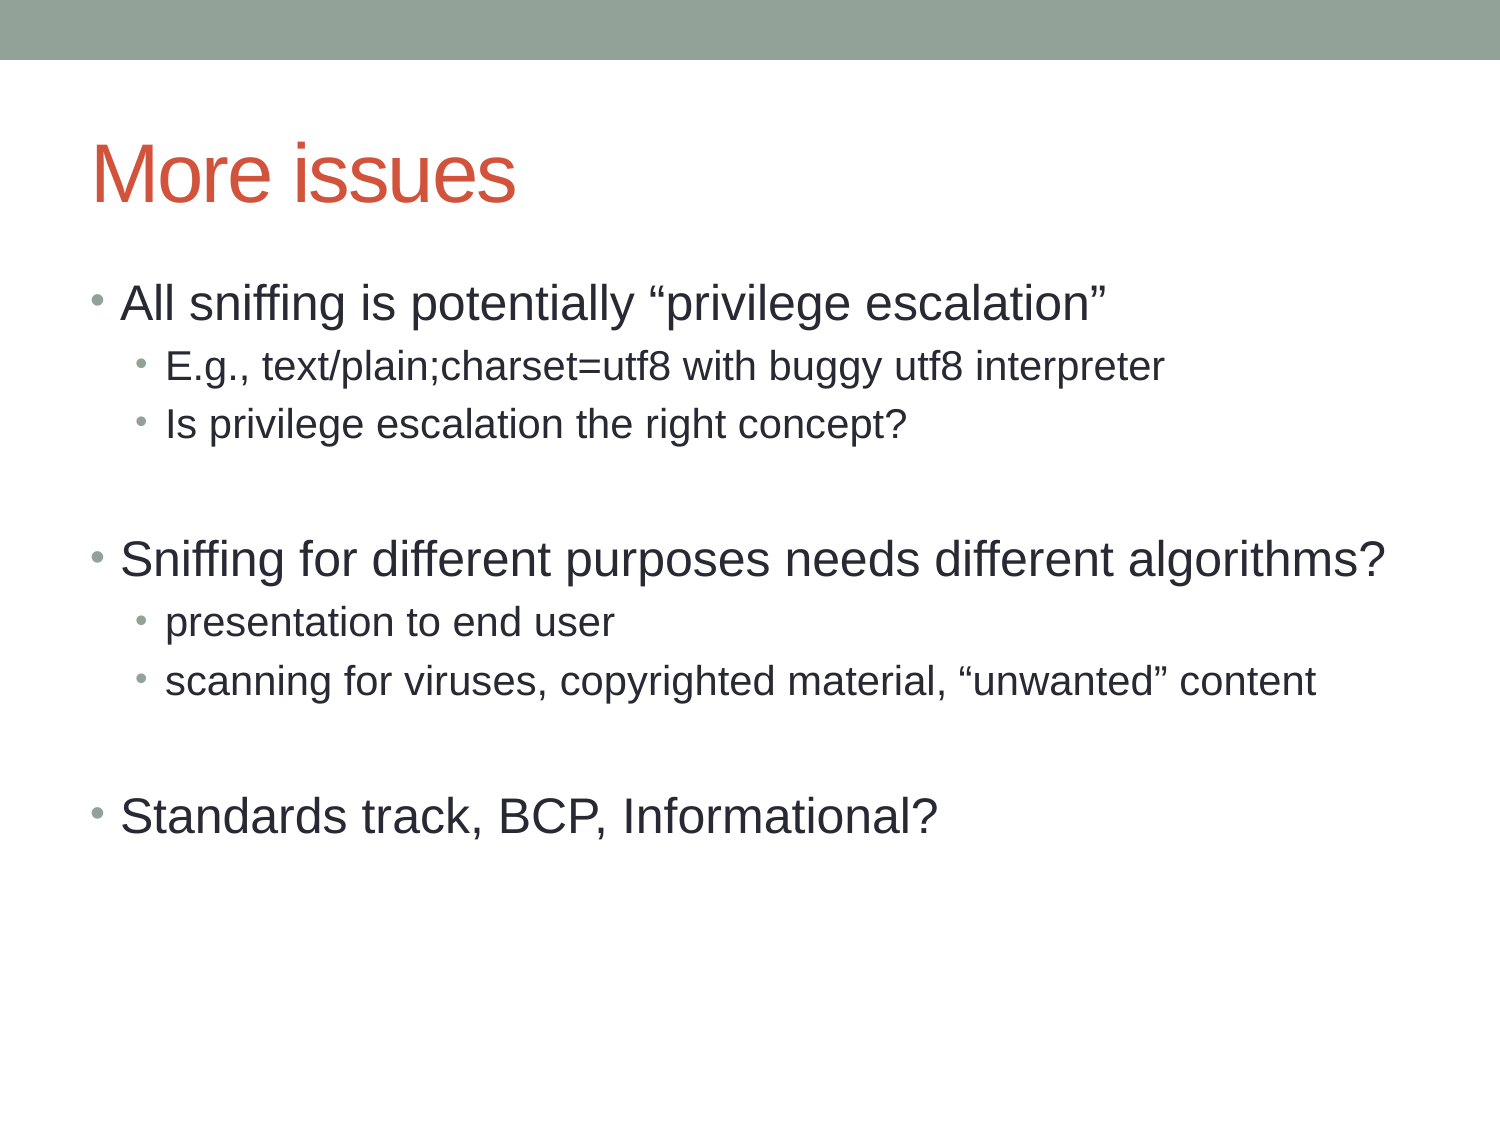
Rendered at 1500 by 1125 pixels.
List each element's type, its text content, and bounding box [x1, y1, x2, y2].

title More issues [75, 87, 1425, 250]
list All sniffing is potentially “privilege escalation” E.g., text/plain;charset=utf8 with buggy utf8 interpreter Is privilege escalation the right concept? Sniffing for different purposes needs different algorithms? presentation to end user scanning for viruses, copyrighted material, “unwanted” content Standards track, BCP, Informational? [75, 262, 1425, 1063]
